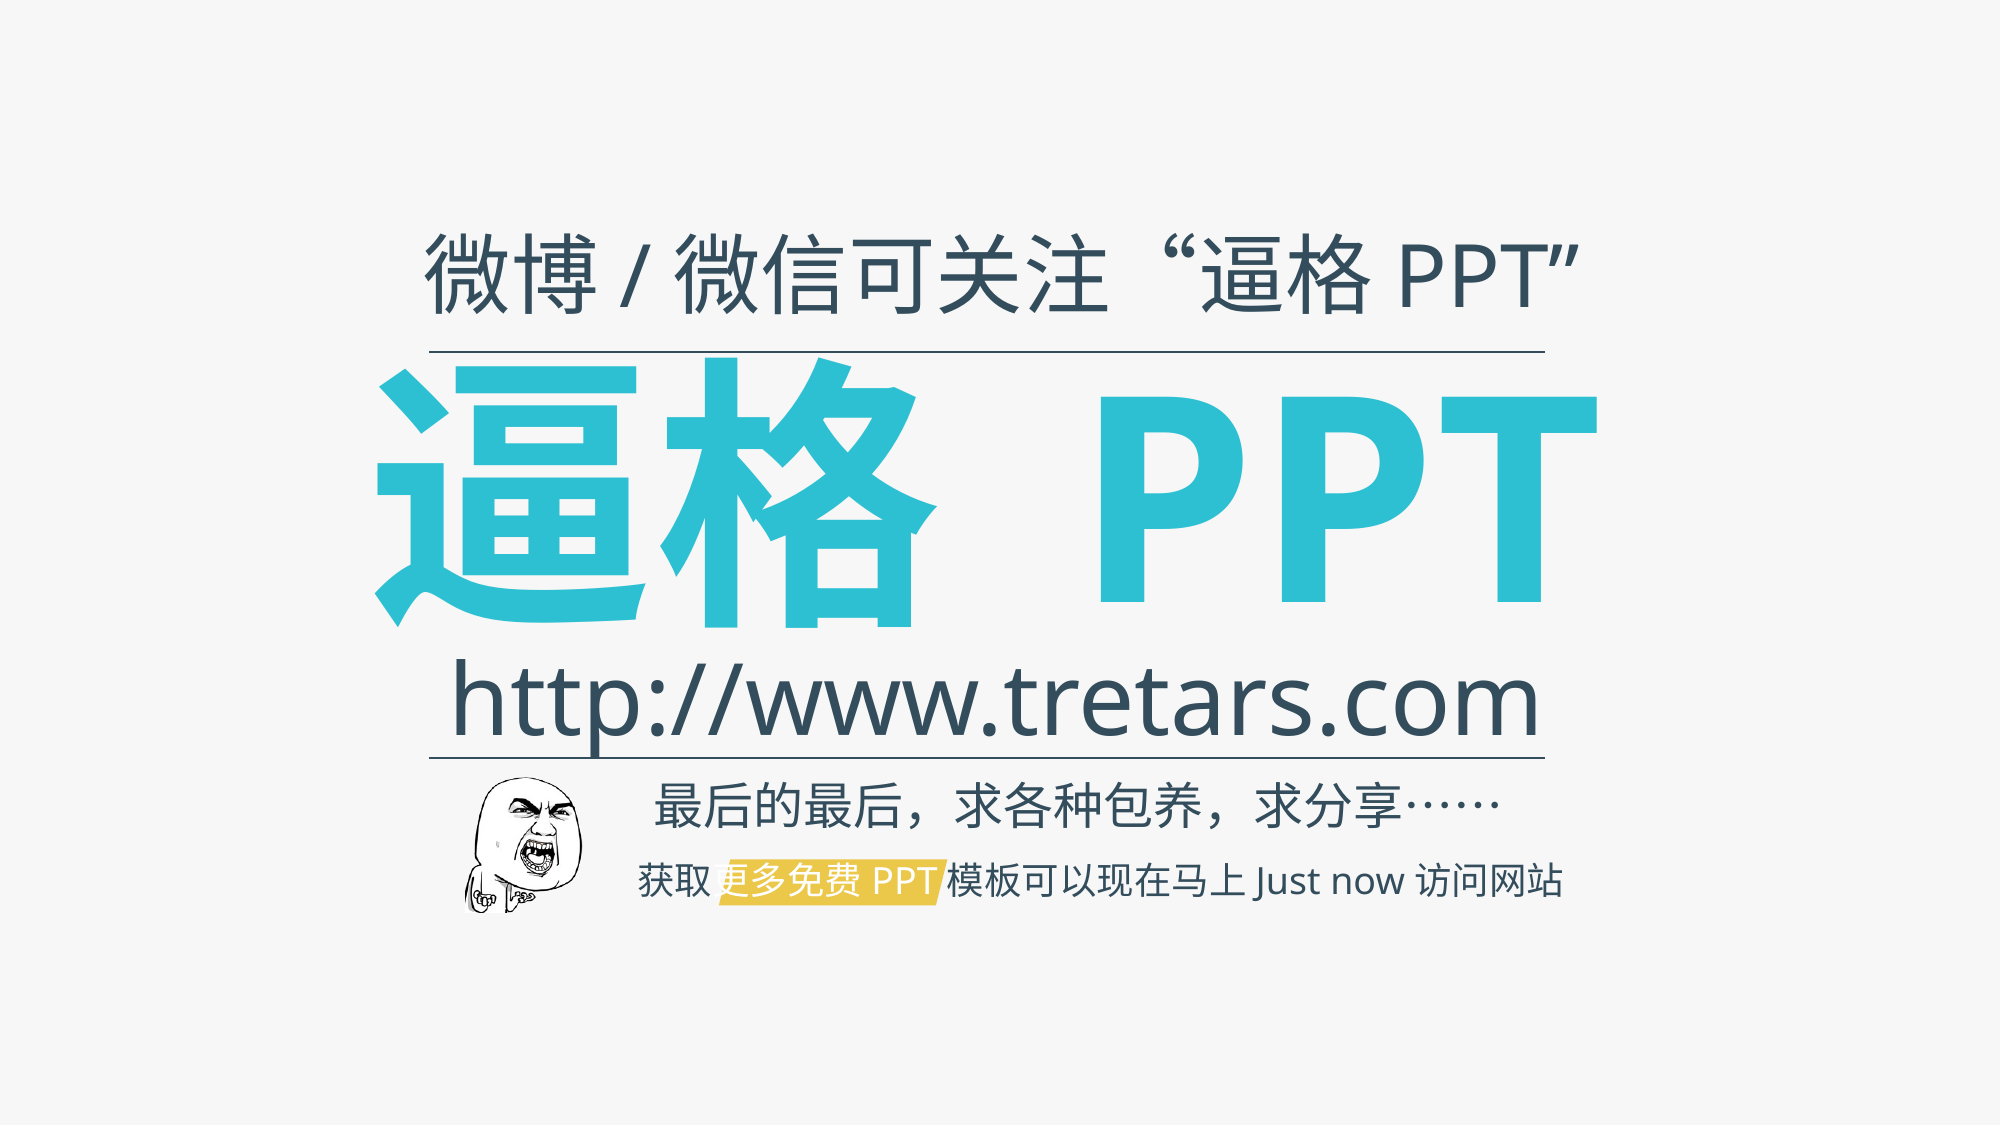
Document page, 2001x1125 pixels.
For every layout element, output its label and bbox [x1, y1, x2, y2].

text_box [406, 212, 1594, 913]
